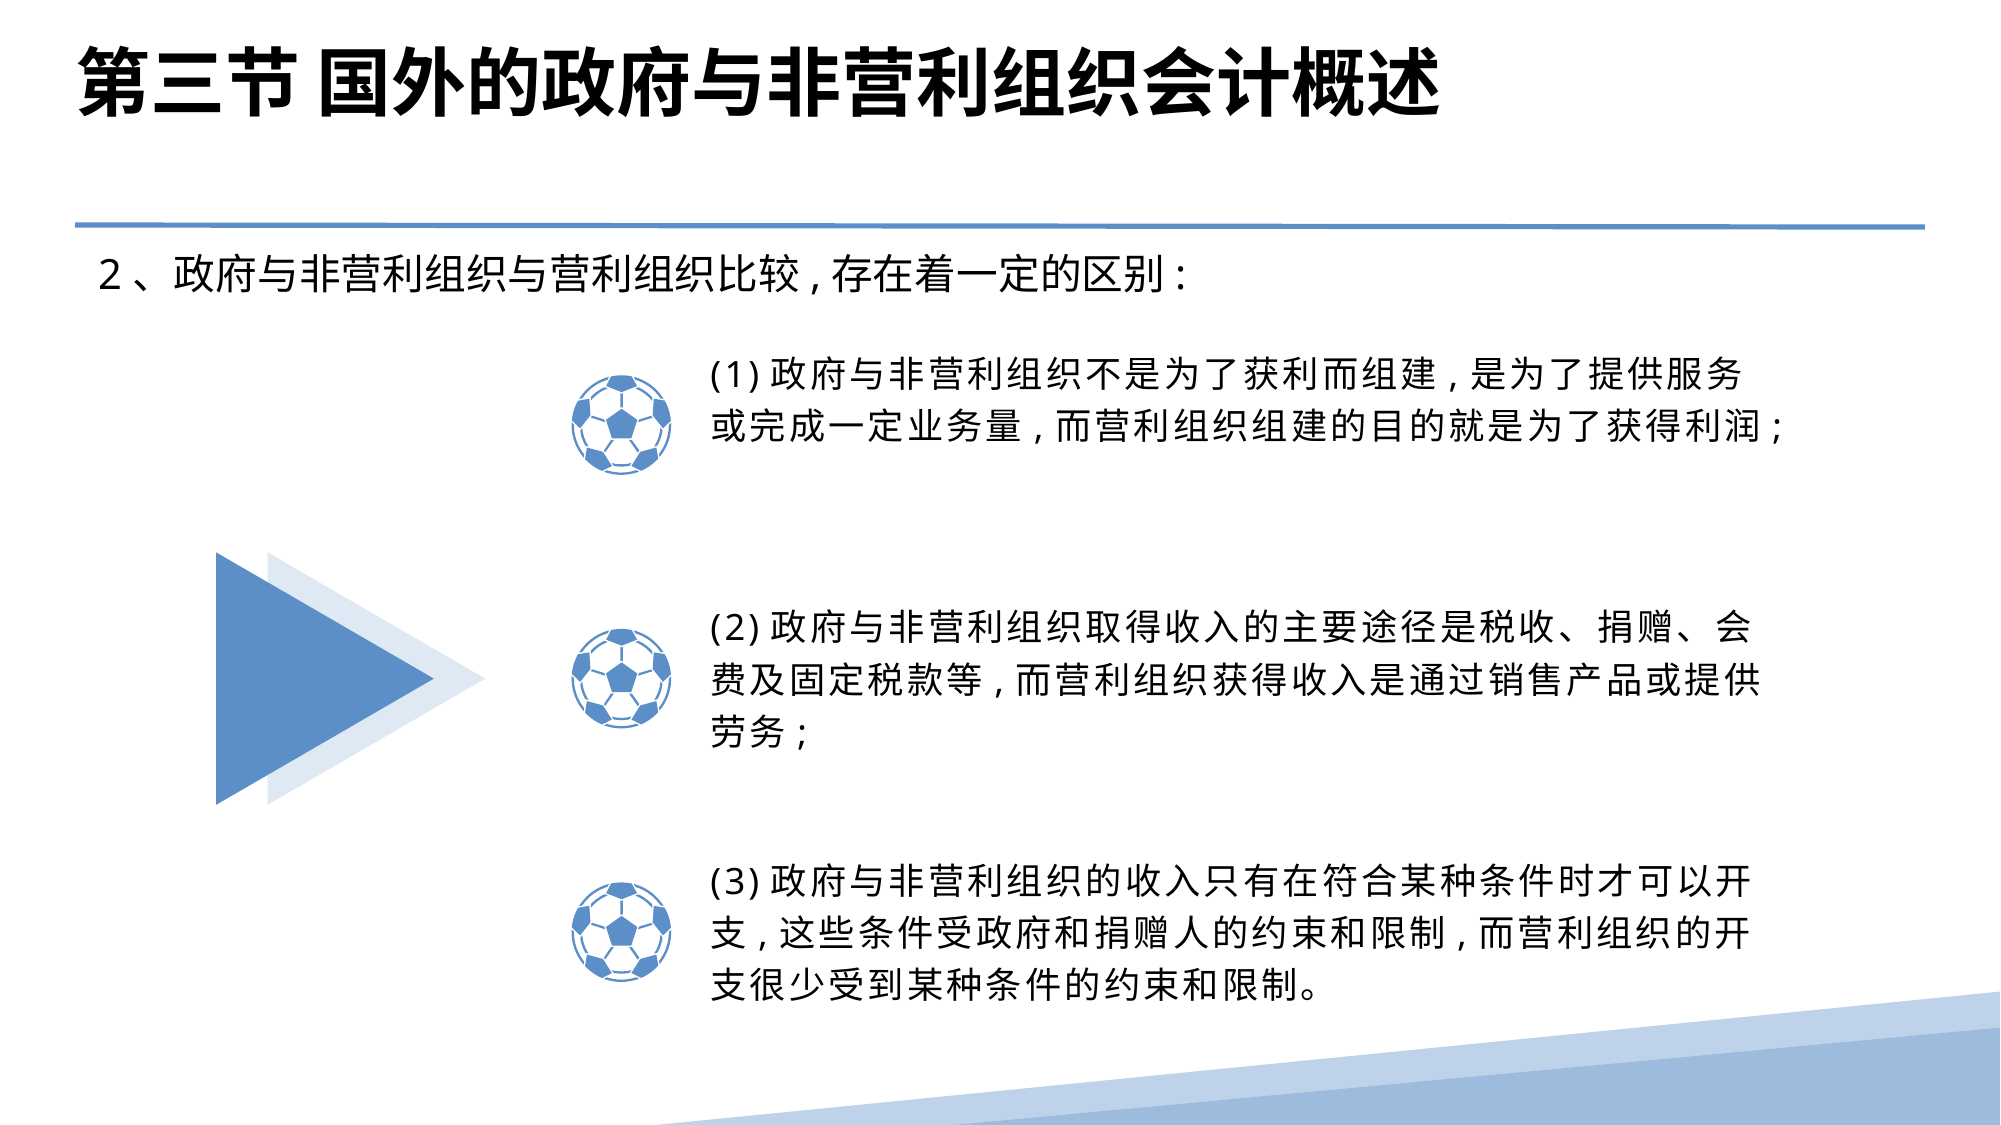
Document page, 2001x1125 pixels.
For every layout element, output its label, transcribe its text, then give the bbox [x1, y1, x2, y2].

text_box (1)政府与非营利组织不是为了获利而组建,是为了提供服务或完成一定业务量,而营利组织组建的目的就是为了获得利润; [695, 335, 1784, 508]
text_box [216, 552, 434, 805]
text_box [571, 882, 672, 982]
text_box (3)政府与非营利组织的收入只有在符合某种条件时才可以开支,这些条件受政府和捐赠人的约束和限制,而营利组织的开支很少受到某种条件的约束和限制。 [695, 842, 1784, 991]
text_box [571, 375, 672, 475]
text_box [571, 628, 672, 729]
text_box 2、政府与非营利组织与营利组织比较,存在着一定的区别: [98, 237, 1948, 313]
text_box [74, 224, 1925, 228]
text_box (2)政府与非营利组织取得收入的主要途径是税收、捐赠、会费及固定税款等,而营利组织获得收入是通过销售产品或提供劳务; [695, 588, 1784, 762]
text_box 第三节 国外的政府与非营利组织会计概述 [75, 24, 1925, 125]
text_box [656, 991, 2000, 1125]
text_box [267, 552, 486, 805]
